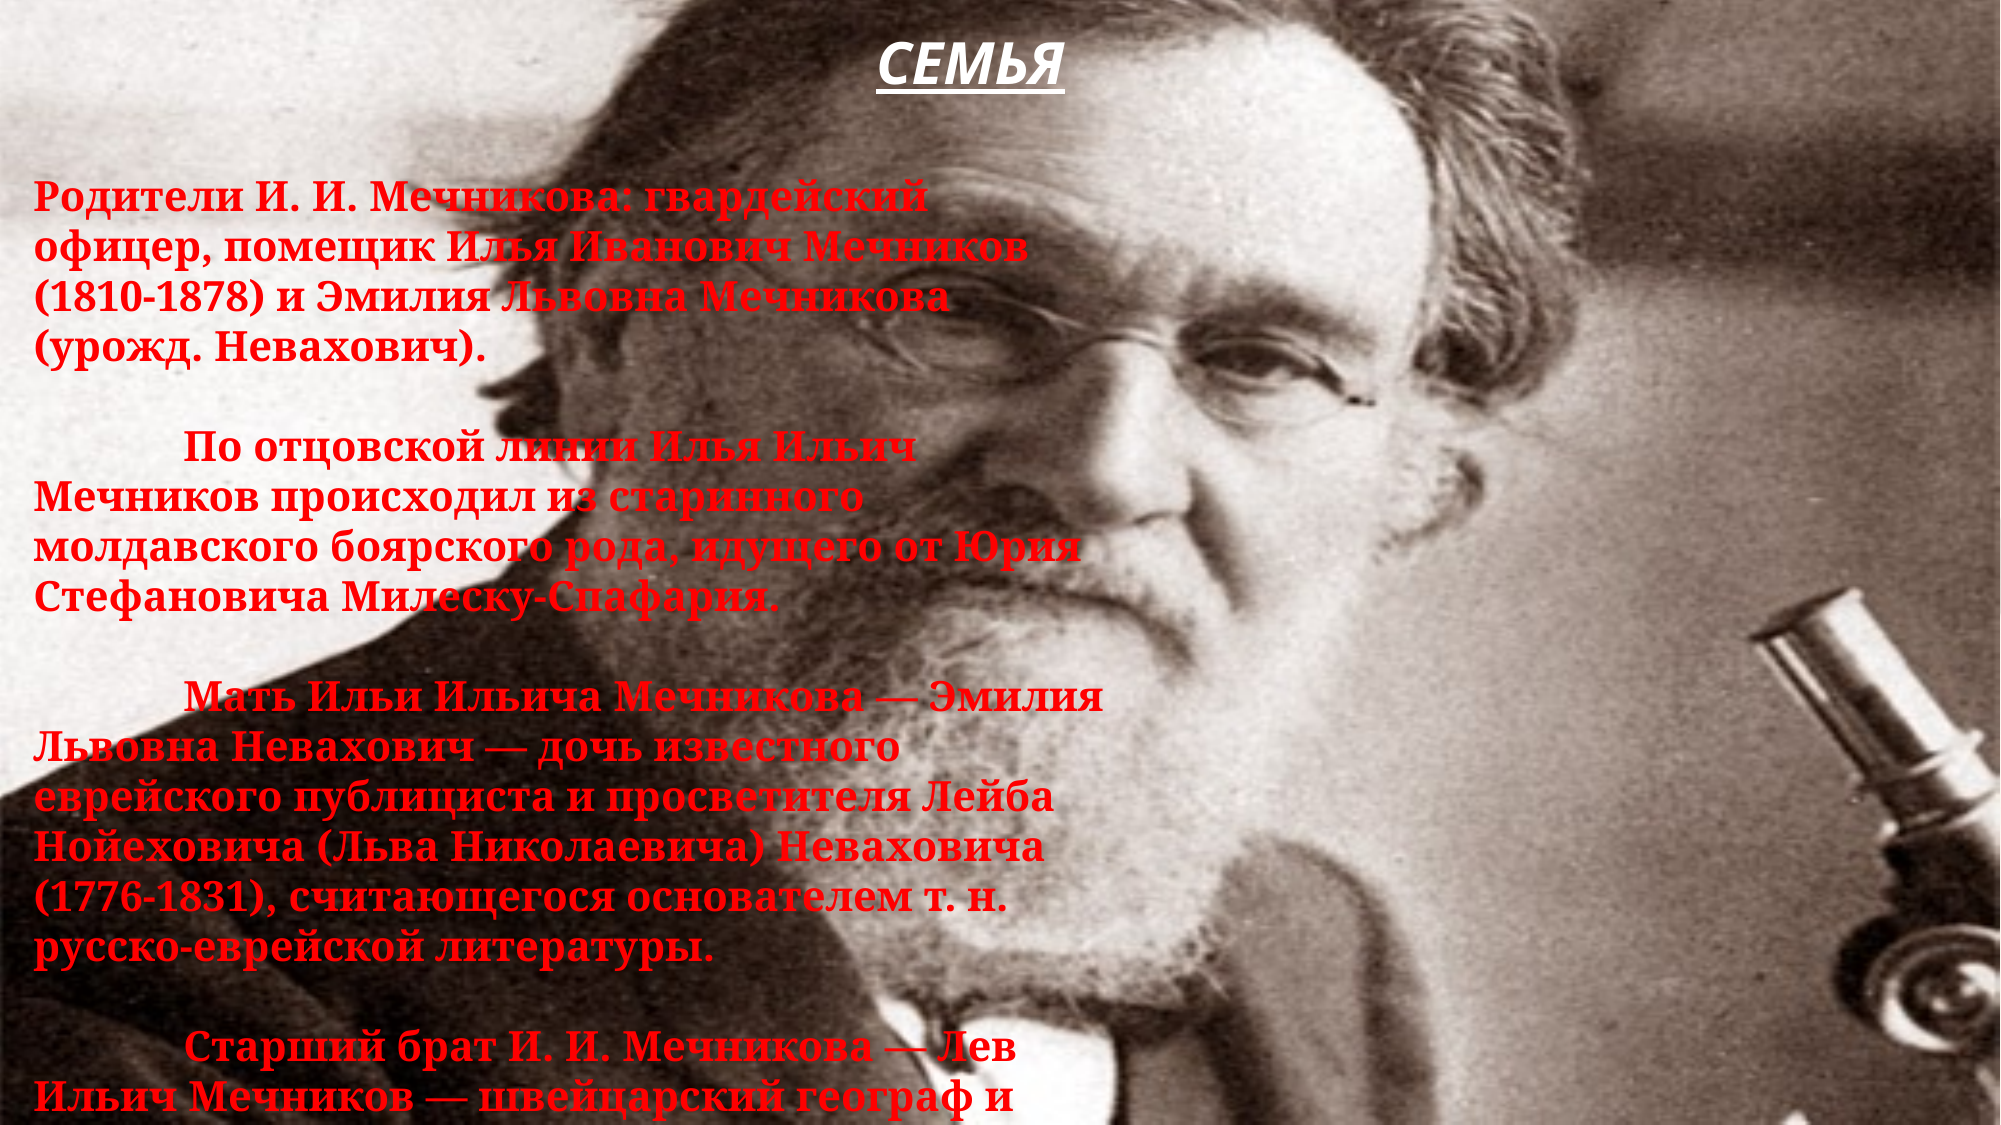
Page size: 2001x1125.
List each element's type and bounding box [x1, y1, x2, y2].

list [0, 0, 2000, 1125]
